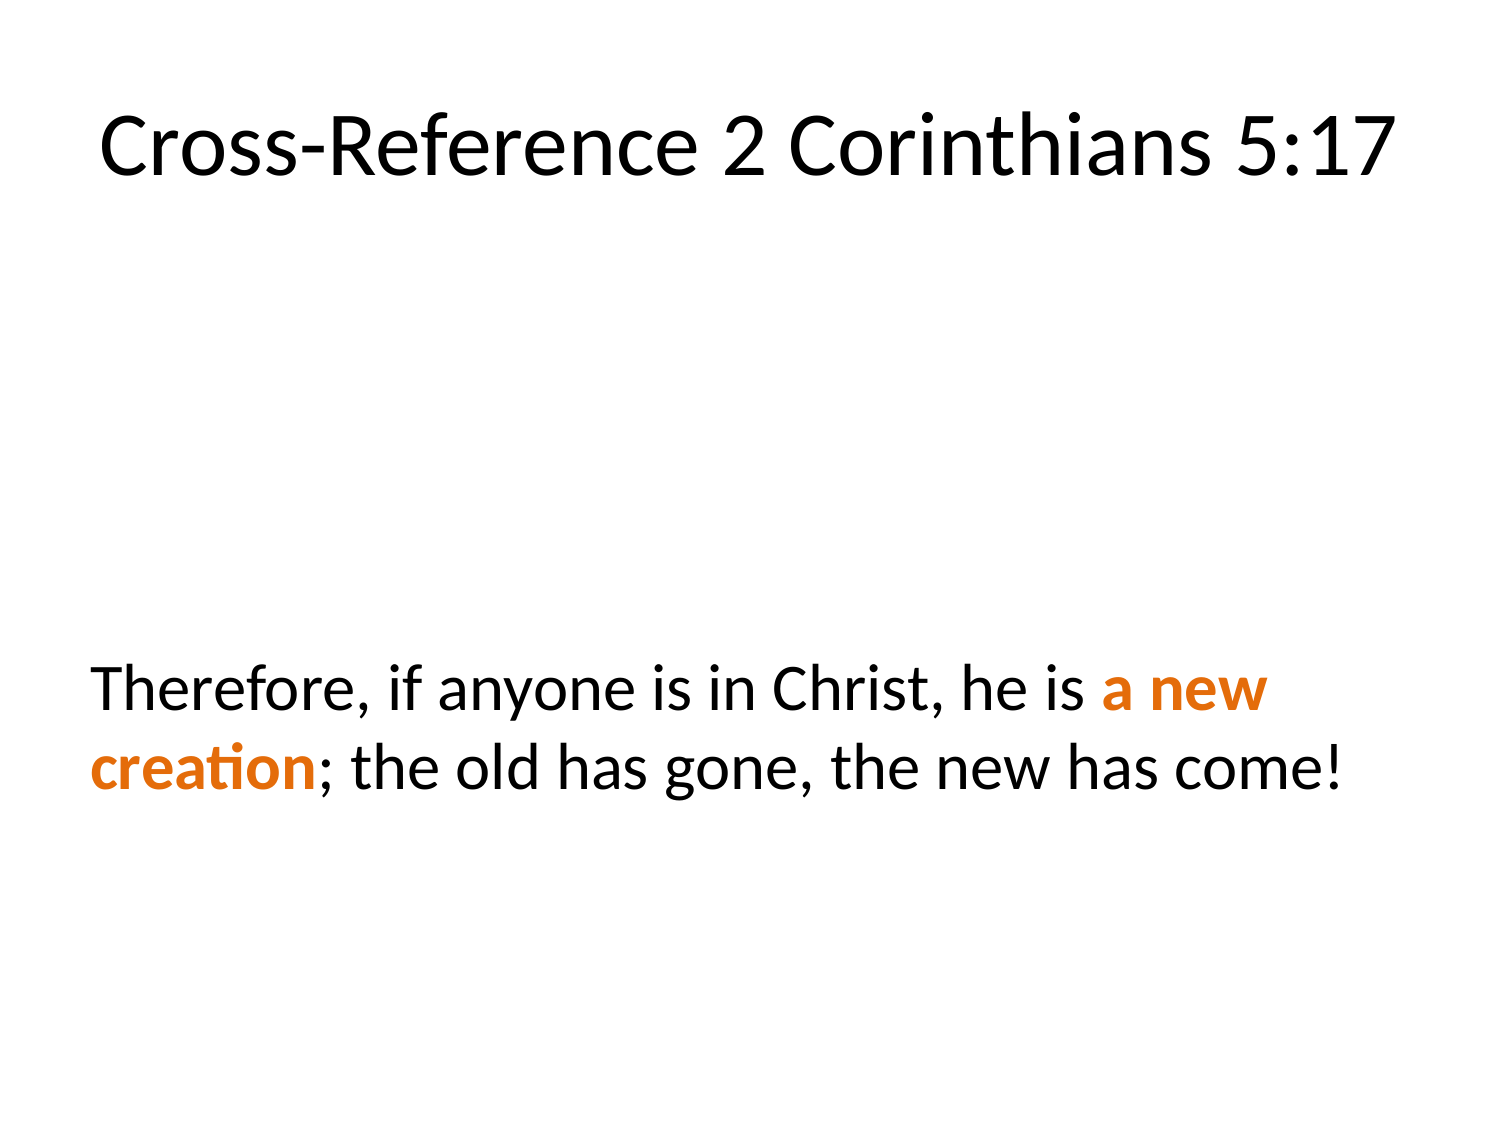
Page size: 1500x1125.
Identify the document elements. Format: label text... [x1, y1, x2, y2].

list Therefore, if anyone is in Christ, he is a new creation; the old has gone, the new has come! [75, 262, 1425, 1005]
title Cross-Reference 2 Corinthians 5:17 [75, 45, 1425, 233]
